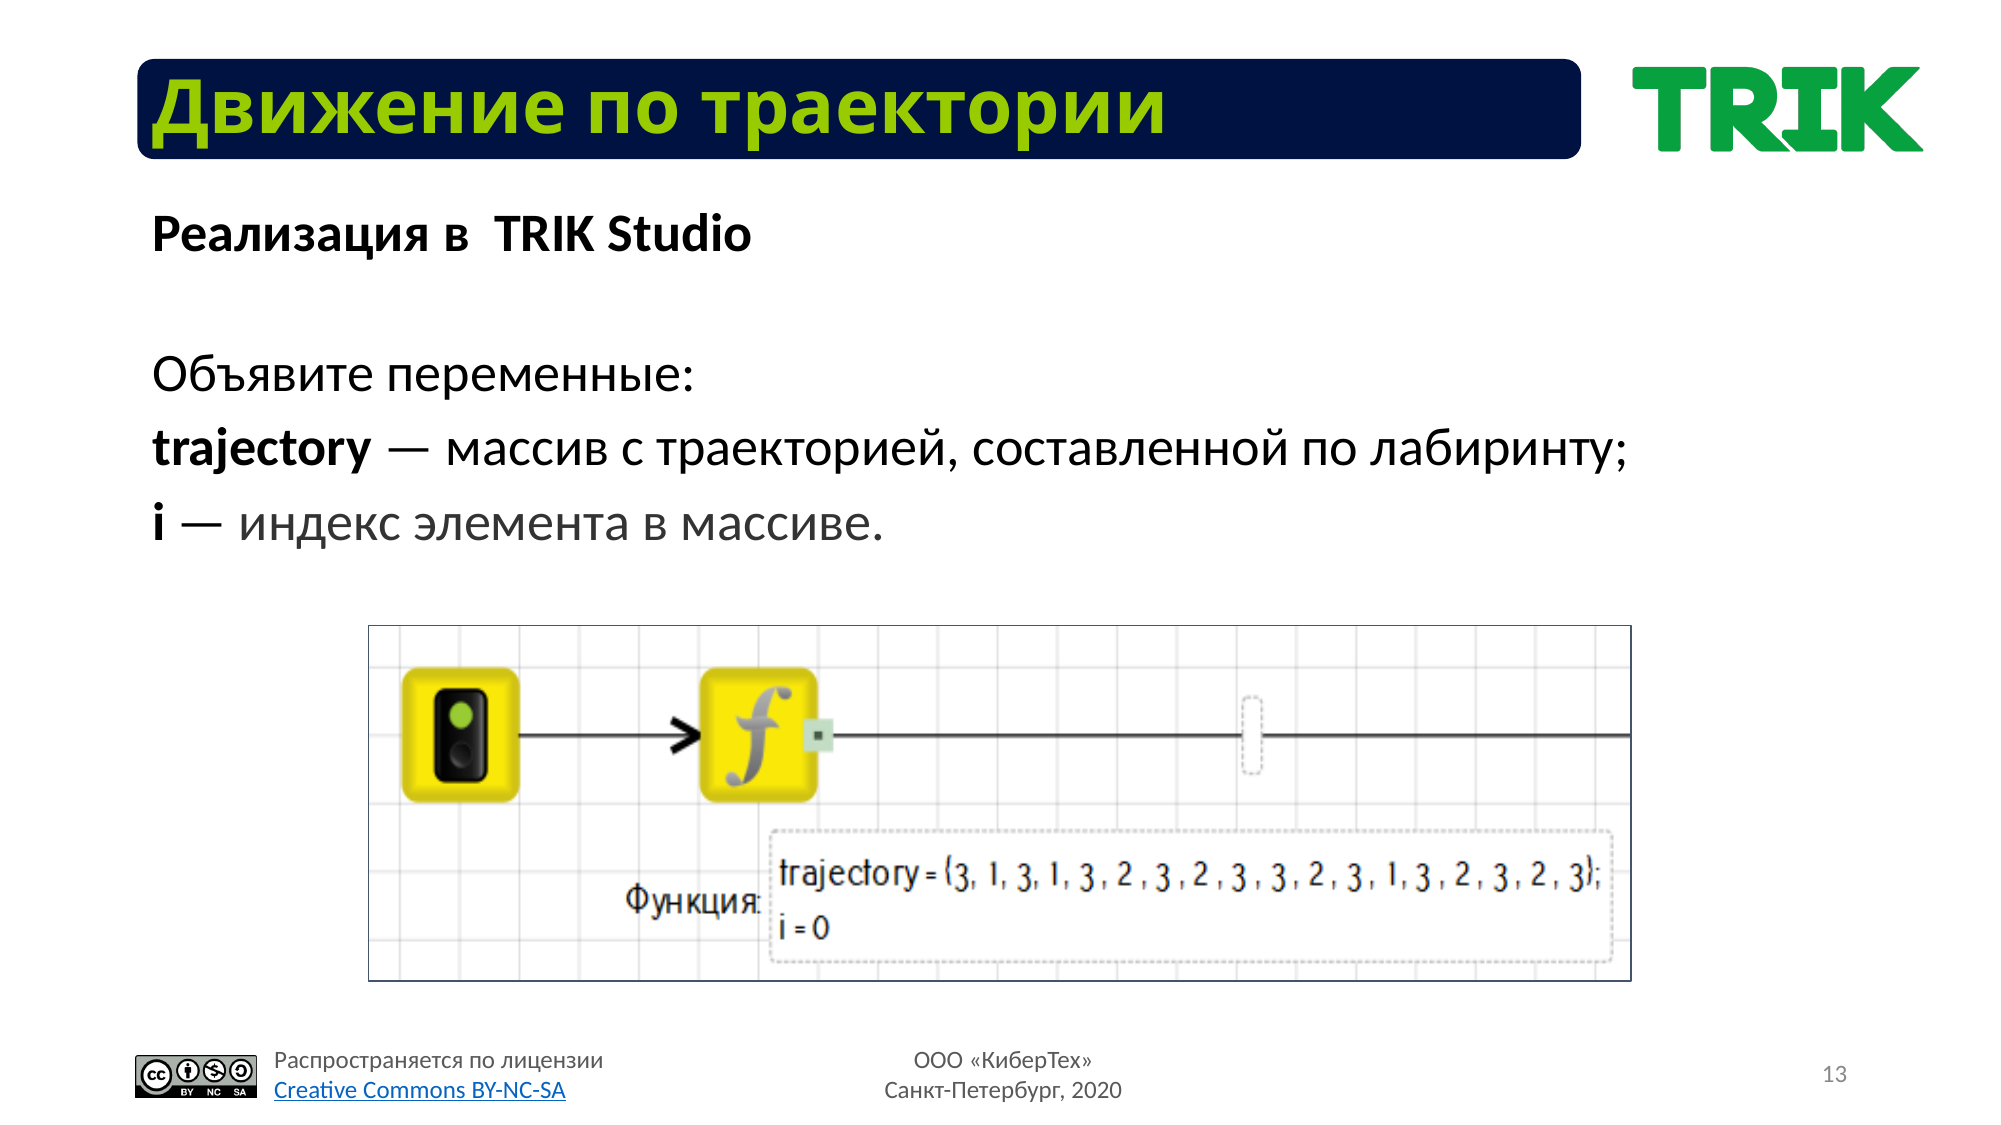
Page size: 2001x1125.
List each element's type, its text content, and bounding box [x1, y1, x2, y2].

text_box 13 [1412, 1042, 1863, 1103]
picture [135, 1055, 257, 1098]
text_box Движение по траектории [137, 61, 1582, 162]
text_box Реализация в TRIK Studio Объявите переменные: trajectory — массив с траекторией, составленной по лабиринту; i — индекс элемента в массиве. [137, 180, 1863, 624]
picture [1631, 64, 1924, 154]
picture [368, 625, 1631, 981]
